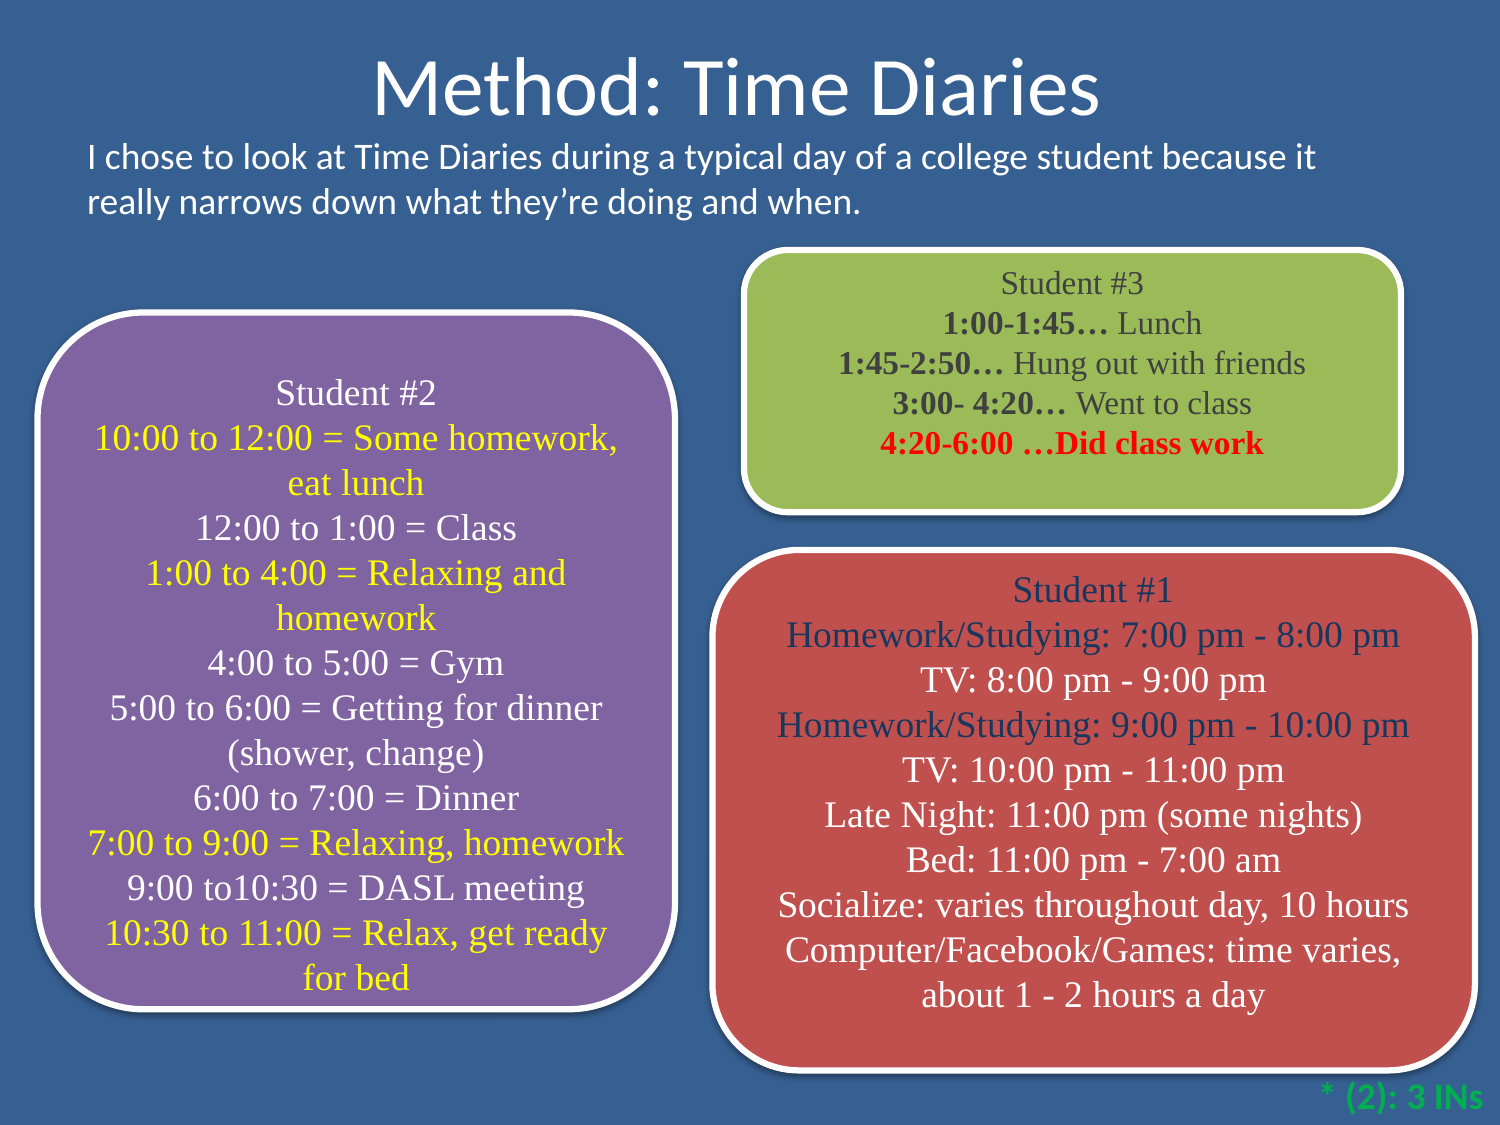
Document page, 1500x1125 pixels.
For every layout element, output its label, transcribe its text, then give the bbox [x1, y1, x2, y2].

text_box Student #1 Homework/Studying: 7:00 pm - 8:00 pm TV: 8:00 pm - 9:00 pm Homework/Studying: 9:00 pm - 10:00 pm TV: 10:00 pm - 11:00 pm Late Night: 11:00 pm (some nights) Bed: 11:00 pm - 7:00 am Socialize: varies throughout day, 10 hours Computer/Facebook/Games: time varies, about 1 - 2 hours a day [709, 546, 1479, 1074]
text_box Student #2 10:00 to 12:00 = Some homework, eat lunch 12:00 to 1:00 = Class 1:00 to 4:00 = Relaxing and homework 4:00 to 5:00 = Gym 5:00 to 6:00 = Getting for dinner (shower, change) 6:00 to 7:00 = Dinner 7:00 to 9:00 = Relaxing, homework 9:00 to10:30 = DASL meeting 10:30 to 11:00 = Relax, get ready for bed [34, 309, 679, 1013]
text_box * (2): 3 INs [1303, 1064, 1499, 1125]
text_box Method: Time Diaries I chose to look at Time Diaries during a typical day of a college student because it really narrows down what they’re doing and when. [72, 24, 1402, 230]
text_box Student #3 1:00-1:45… Lunch 1:45-2:50… Hung out with friends 3:00- 4:20… Went to class 4:20-6:00 …Did class work [740, 246, 1405, 516]
